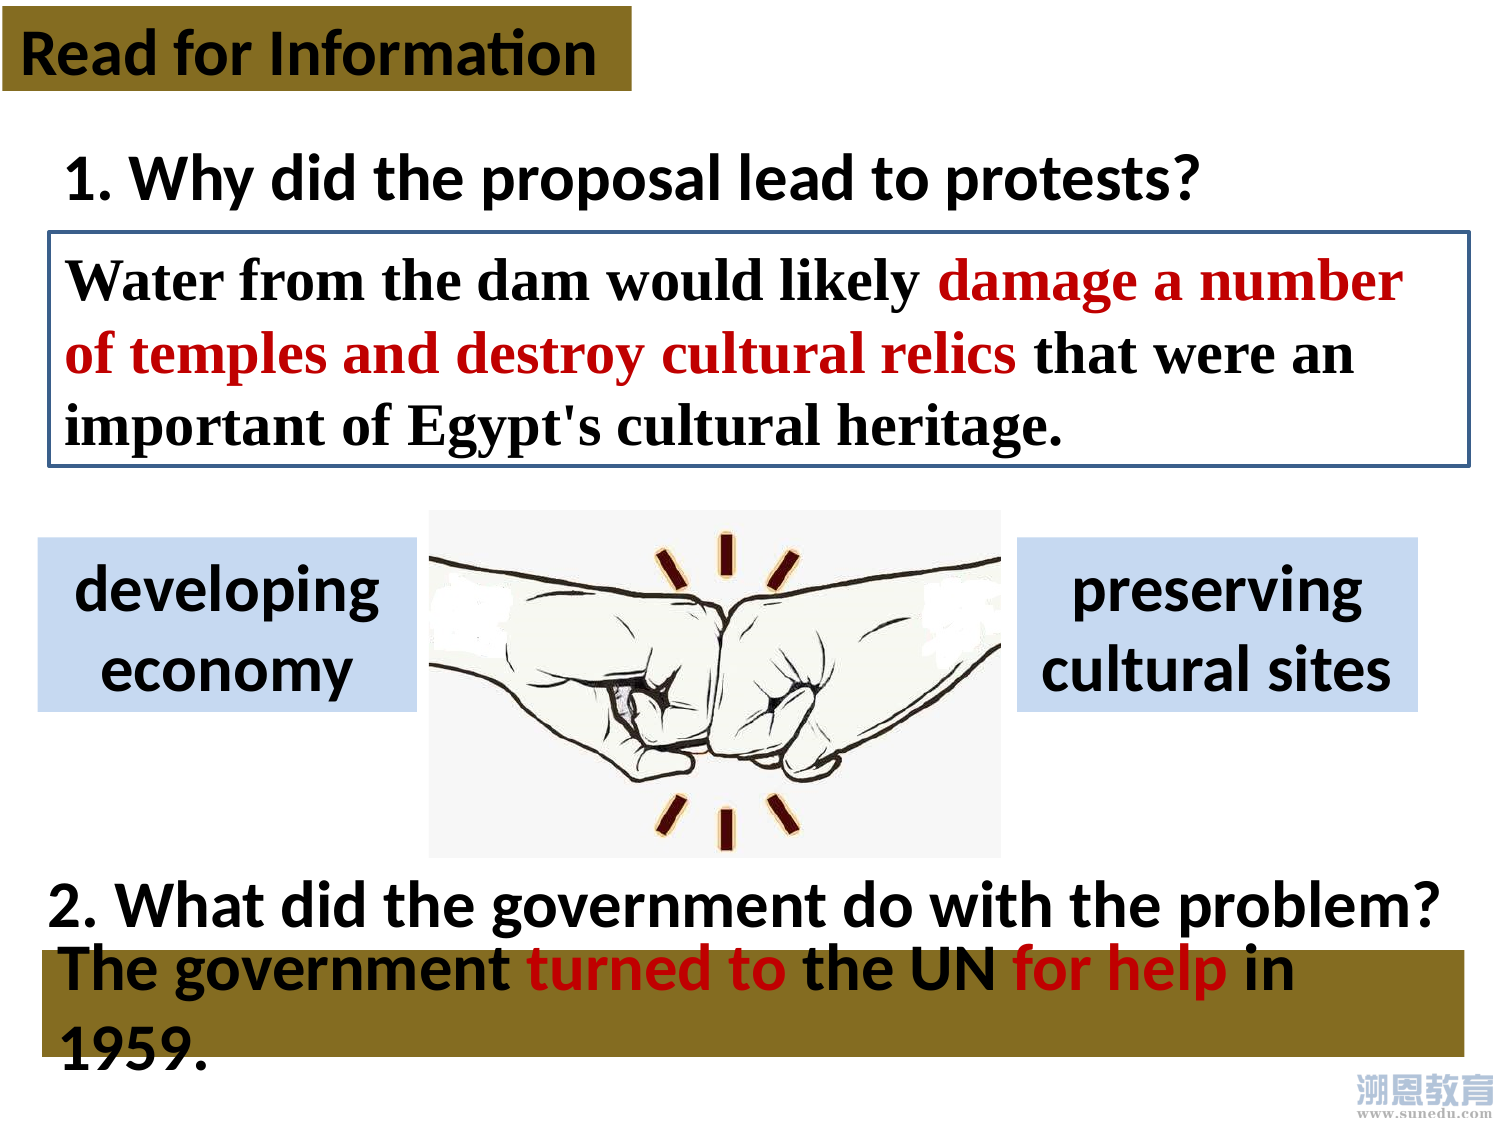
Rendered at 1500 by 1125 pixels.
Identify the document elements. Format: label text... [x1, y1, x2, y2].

text_box developing economy [37, 537, 417, 712]
text_box Water from the dam would likely damage a number of temples and destroy cultural relics that were an important of Egypt's cultural heritage. [47, 230, 1471, 468]
picture [1356, 1073, 1493, 1118]
text_box Read for Information [0, 4, 634, 92]
picture [428, 509, 1002, 858]
text_box preserving cultural sites [1017, 537, 1418, 712]
text_box The government turned to the UN for help in 1959. [40, 949, 1466, 1059]
text_box 2. What did the government do with the problem? [32, 745, 1483, 949]
text_box 1. Why did the proposal lead to protests? [47, 18, 1469, 222]
